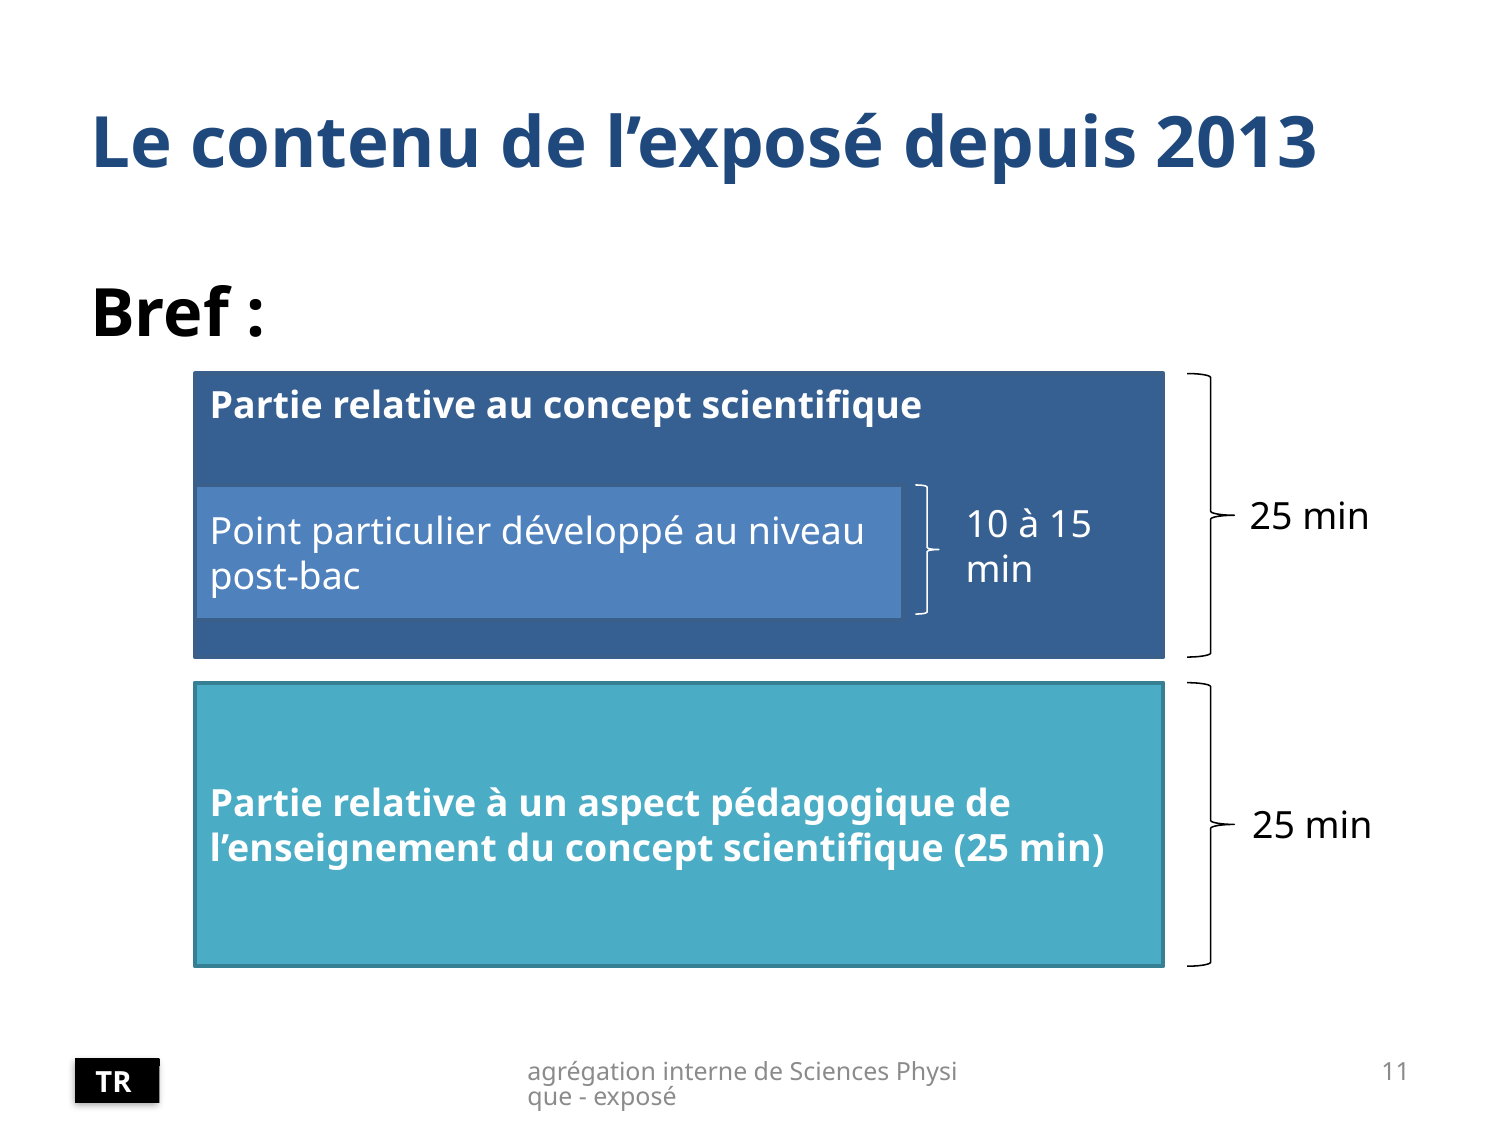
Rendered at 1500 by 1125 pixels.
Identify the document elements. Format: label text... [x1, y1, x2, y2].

text_box Partie relative à un aspect pédagogique de l’enseignement du concept scientifique (25 min) [193, 681, 1165, 968]
text_box 10 à 15 min [950, 492, 1108, 598]
text_box [1187, 681, 1236, 967]
list Bref : [75, 262, 1425, 1005]
slide_number TR [75, 1058, 160, 1103]
text_box Partie relative au concept scientifique [193, 371, 1165, 659]
text_box Point particulier développé au niveau post-bac [193, 483, 906, 622]
text_box [1187, 372, 1234, 658]
text_box 25 min [1234, 484, 1386, 545]
text_box [915, 484, 940, 615]
slide_number 11 [1074, 1042, 1425, 1103]
title Le contenu de l’exposé depuis 2013 [75, 45, 1425, 233]
footer agrégation interne de Sciences Physique - exposé [512, 1042, 988, 1103]
text_box 25 min [1237, 794, 1388, 854]
